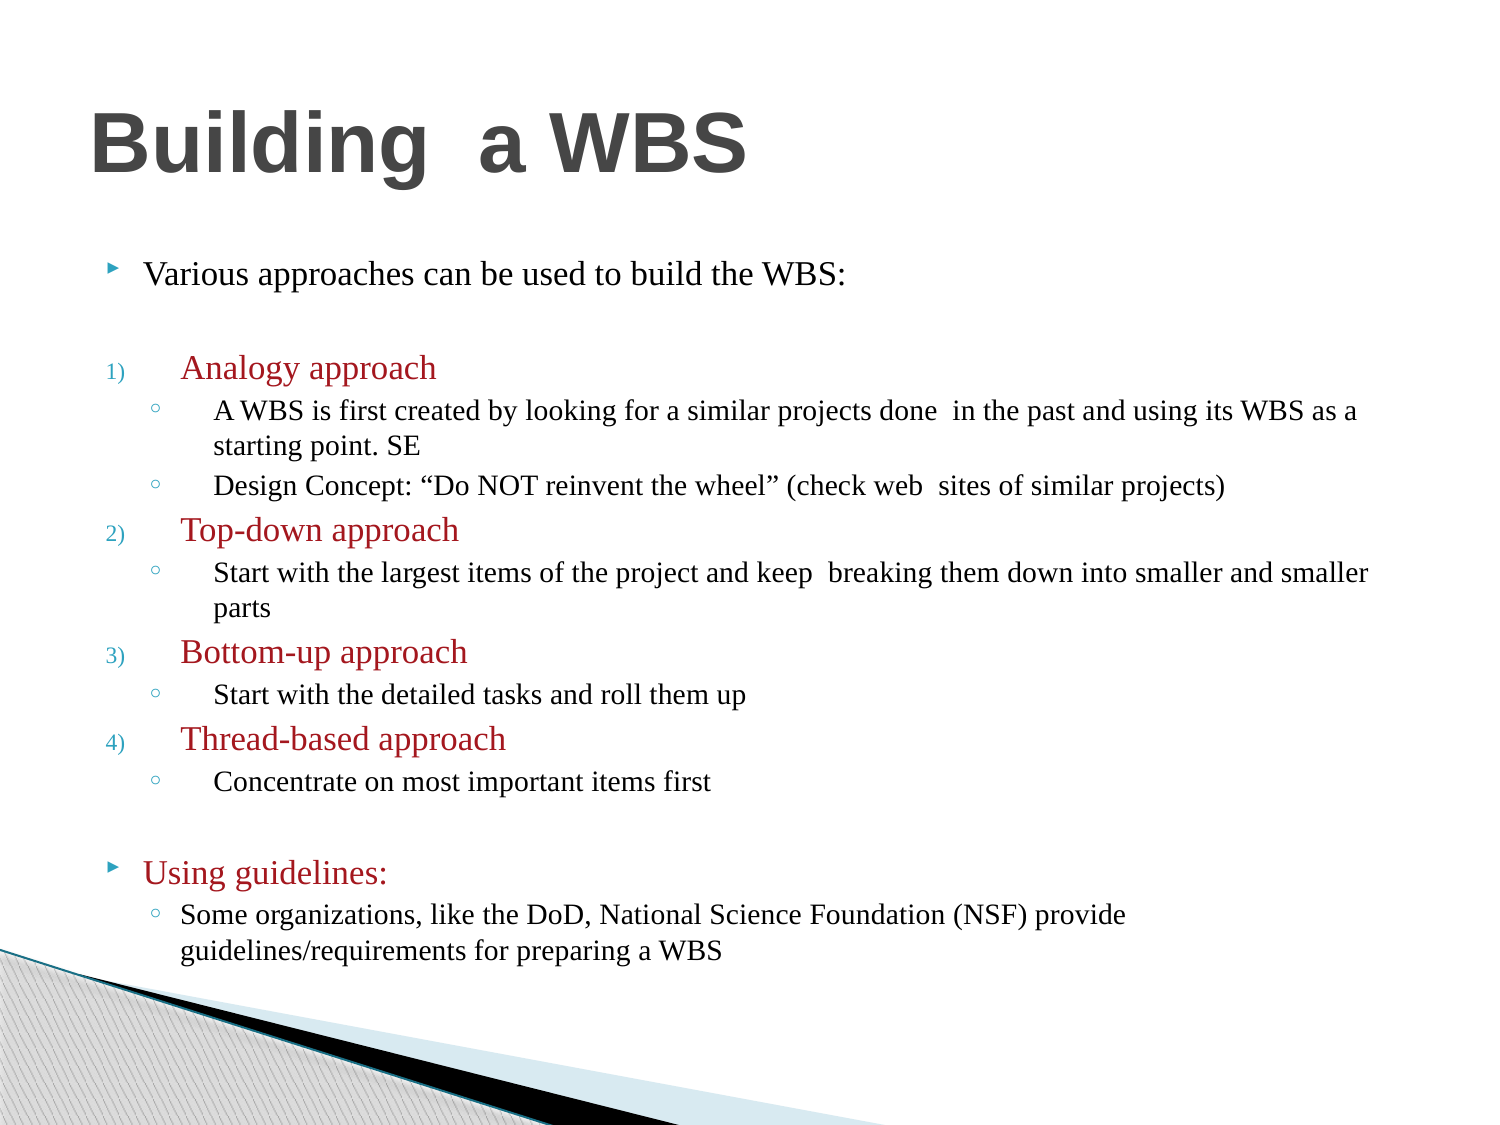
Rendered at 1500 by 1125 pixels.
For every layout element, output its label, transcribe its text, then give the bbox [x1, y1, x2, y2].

title Building a WBS [75, 45, 1425, 233]
list Various approaches can be used to build the WBS: Analogy approach A WBS is first created by looking for a similar projects done in the past and using its WBS as a starting point. SE Design Concept: “Do NOT reinvent the wheel” (check web sites of similar projects) Top-down approach Start with the largest items of the project and keep breaking them down into smaller and smaller parts Bottom-up approach Start with the detailed tasks and roll them up Thread-based approach Concentrate on most important items first Using guidelines: Some organizations, like the DoD, National Science Foundation (NSF) provide guidelines/requirements for preparing a WBS [75, 243, 1425, 986]
